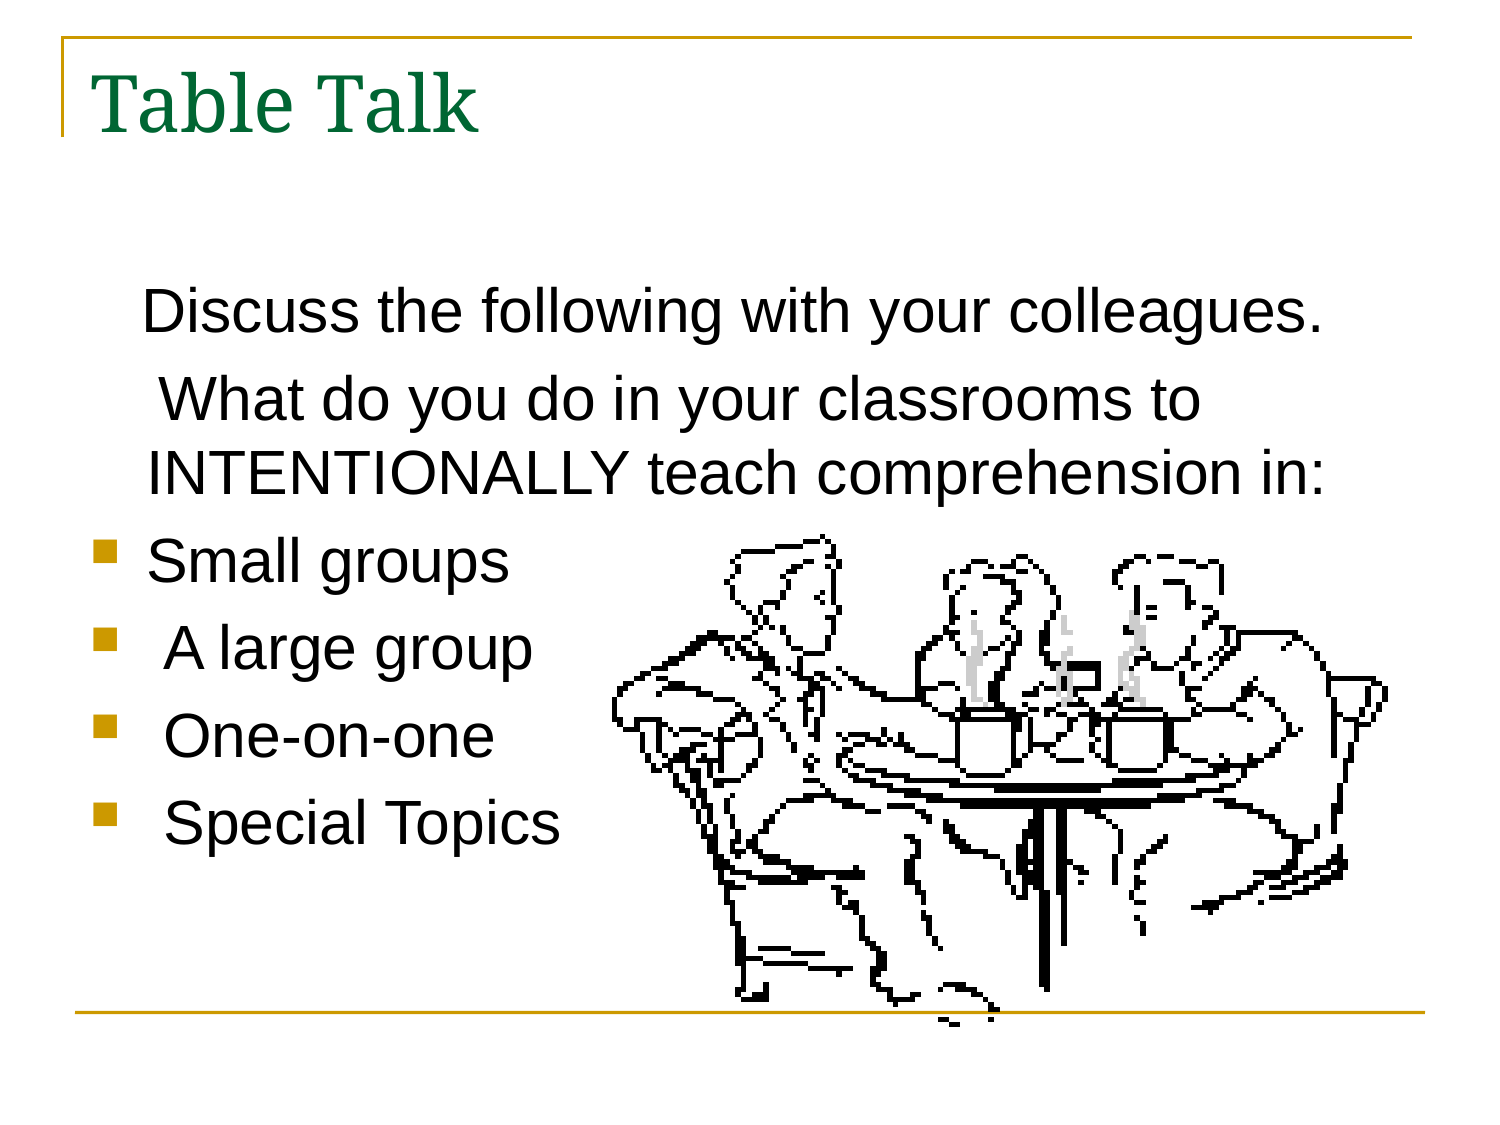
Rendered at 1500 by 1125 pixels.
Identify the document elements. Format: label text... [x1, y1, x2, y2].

title Table Talk [74, 45, 1426, 233]
picture [612, 524, 1388, 1033]
list Discuss the following with your colleagues. What do you do in your classrooms to INTENTIONALLY teach comprehension in: Small groups A large group One-on-one Special Topics [74, 262, 1426, 1006]
